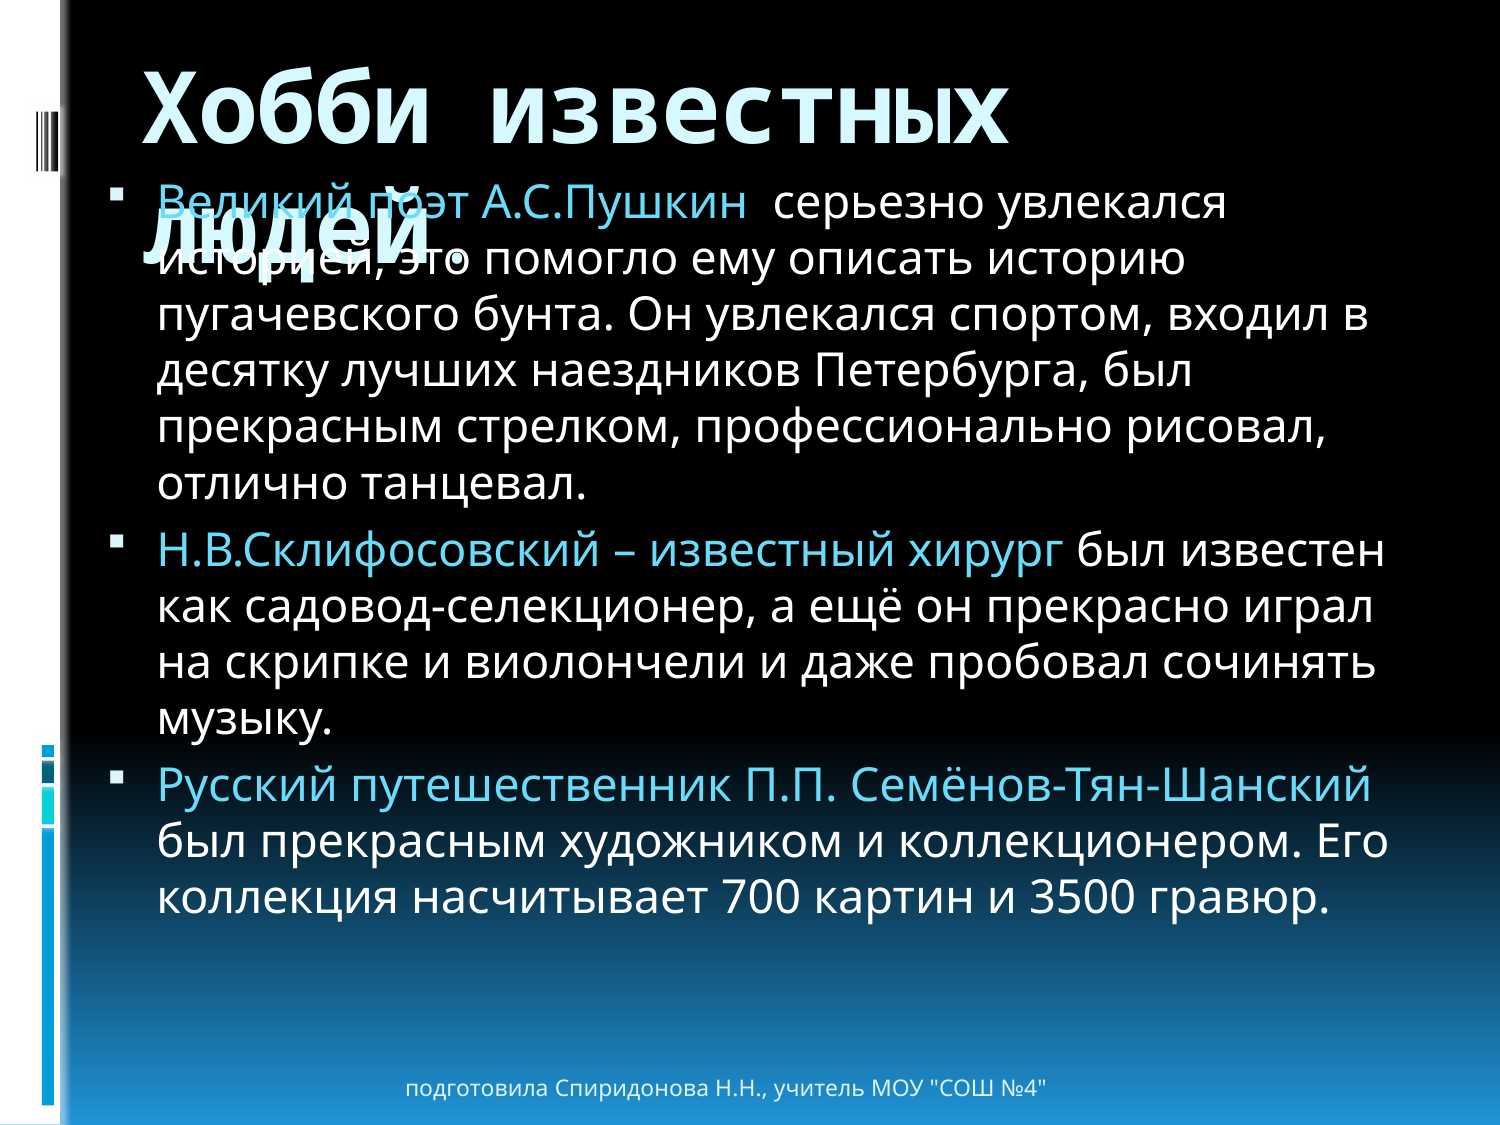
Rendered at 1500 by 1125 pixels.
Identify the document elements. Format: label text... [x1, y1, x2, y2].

footer подготовила Спиридонова Н.Н., учитель МОУ "СОШ №4" [150, 1052, 1063, 1113]
list Великий поэт А.С.Пушкин серьезно увлекался историей, это помогло ему описать историю пугачевского бунта. Он увлекался спортом, входил в десятку лучших наездников Петербурга, был прекрасным стрелком, профессионально рисовал, отлично танцевал. Н.В.Склифосовский – известный хирург был известен как садовод-селекционер, а ещё он прекрасно играл на скрипке и виолончели и даже пробовал сочинять музыку. Русский путешественник П.П. Семёнов-Тян-Шанский был прекрасным художником и коллекционером. Его коллекция насчитывает 700 картин и 3500 гравюр. [82, 164, 1416, 973]
title Хобби известных людей. [126, 36, 1402, 164]
